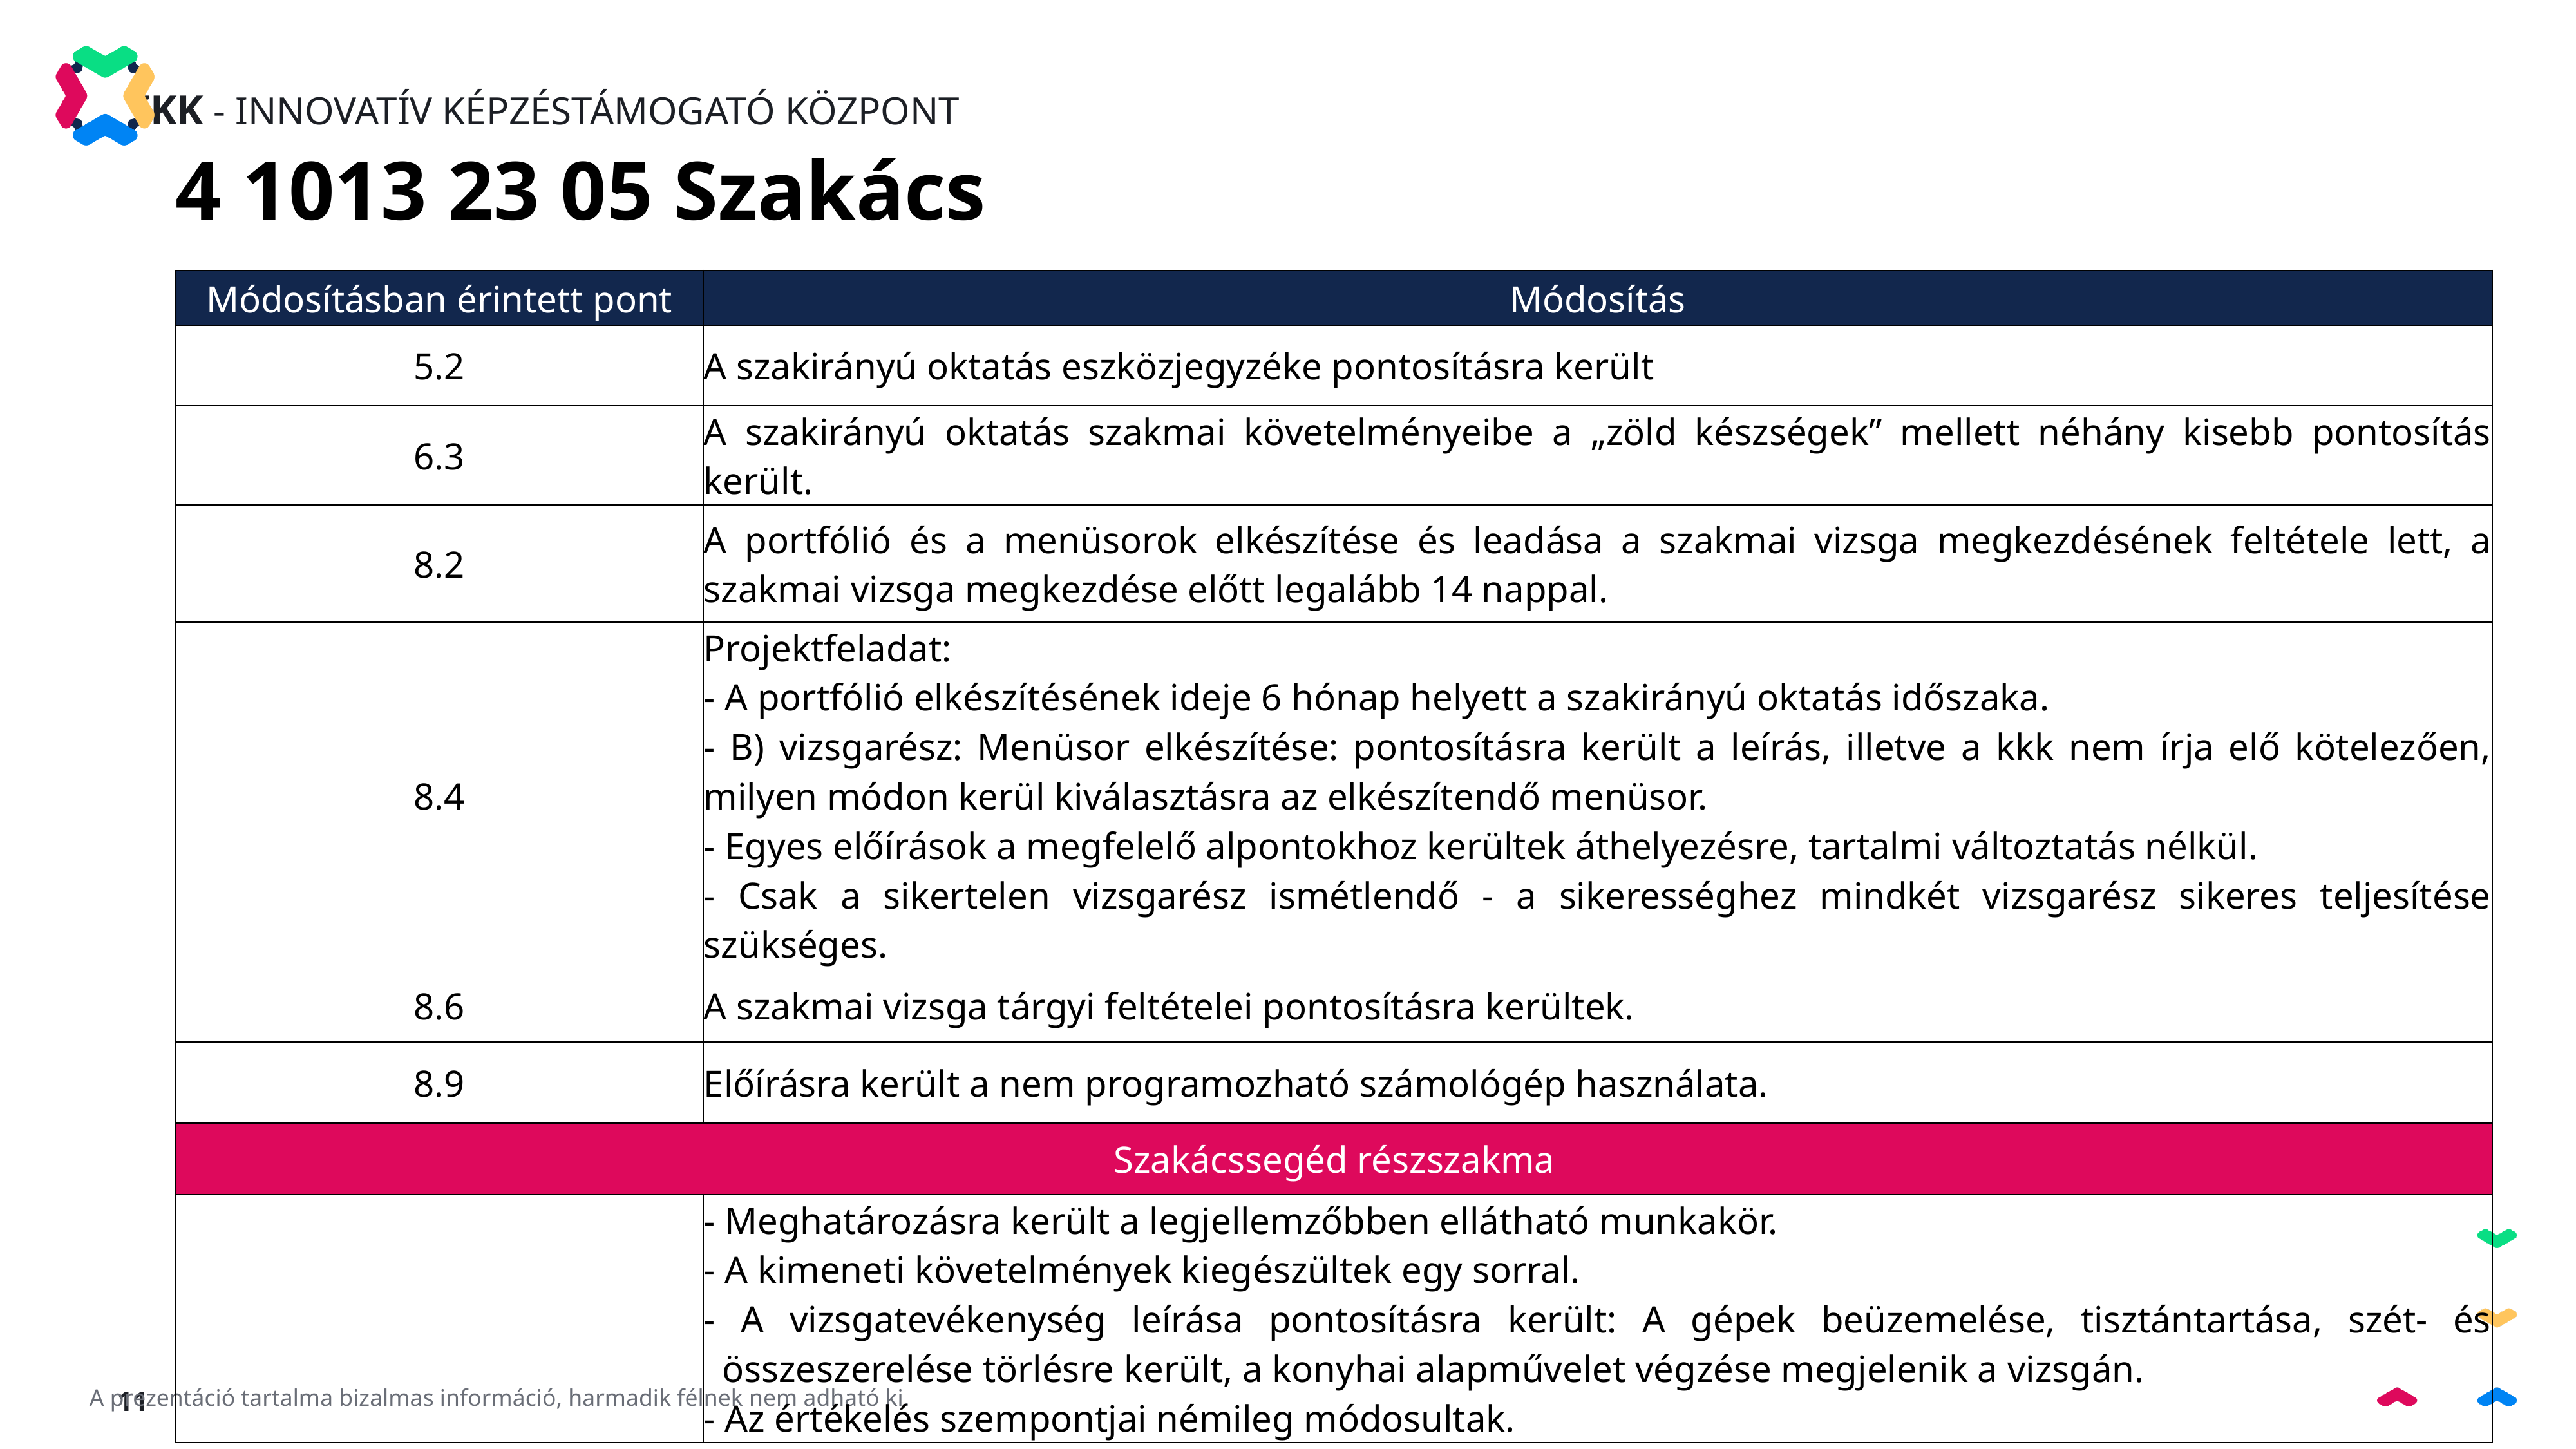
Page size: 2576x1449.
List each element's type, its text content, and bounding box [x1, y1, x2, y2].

table_cell 8.4 [176, 623, 703, 969]
table_cell Szakácssegéd részszakma [176, 1124, 2492, 1194]
table_cell A szakirányú oktatás eszközjegyzéke pontosításra került [704, 326, 2492, 405]
table_cell Előírásra került a nem programozható számológép használata. [704, 1043, 2492, 1122]
table_header Módosításban érintett pont [176, 271, 703, 325]
picture [2493, 1229, 2517, 1406]
table_cell Projektfeladat: - A portfólió elkészítésének ideje 6 hónap helyett a szakirányú oktatás időszaka. - B) vizsgarész: Menüsor elkészítése: pontosításra került a leírás, illetve a kkk nem írja elő kötelezően, milyen módon kerül kiválasztásra az elkészítendő menüsor. - Egyes előírások a megfelelő alpontokhoz kerültek áthelyezésre, tartalmi változtatás nélkül. - Csak a sikertelen vizsgarész ismétlendő - a sikerességhez mindkét vizsgarész sikeres teljesítése szükséges. [704, 623, 2492, 969]
table_cell 6.3 [176, 406, 703, 504]
picture [55, 46, 155, 146]
table_cell 8.9 [176, 1043, 703, 1122]
list 4 1013 23 05 Szakács [175, 138, 2493, 215]
table_cell A portfólió és a menüsorok elkészítése és leadása a szakmai vizsga megkezdésének feltétele lett, a szakmai vizsga megkezdése előtt legalább 14 nappal. [704, 506, 2492, 621]
table_cell A szakirányú oktatás szakmai követelményeibe a „zöld készségek” mellett néhány kisebb pontosítás került. [704, 406, 2492, 504]
table_cell 5.2 [176, 326, 703, 405]
table_cell 8.2 [176, 506, 703, 621]
table_header Módosítás [704, 271, 2492, 325]
table_cell - Meghatározásra került a legjellemzőbben ellátható munkakör. - A kimeneti követelmények kiegészültek egy sorral. - A vizsgatevékenység leírása pontosításra került: A gépek beüzemelése, tisztántartása, szét- és összeszerelése törlésre került, a konyhai alapművelet végzése megjelenik a vizsgán. - Az értékelés szempontjai némileg módosultak. [704, 1195, 2492, 1442]
table_cell A szakmai vizsga tárgyi feltételei pontosításra kerültek. [704, 969, 2492, 1041]
table_cell 8.6 [176, 969, 703, 1041]
table_cell [176, 1195, 703, 1442]
